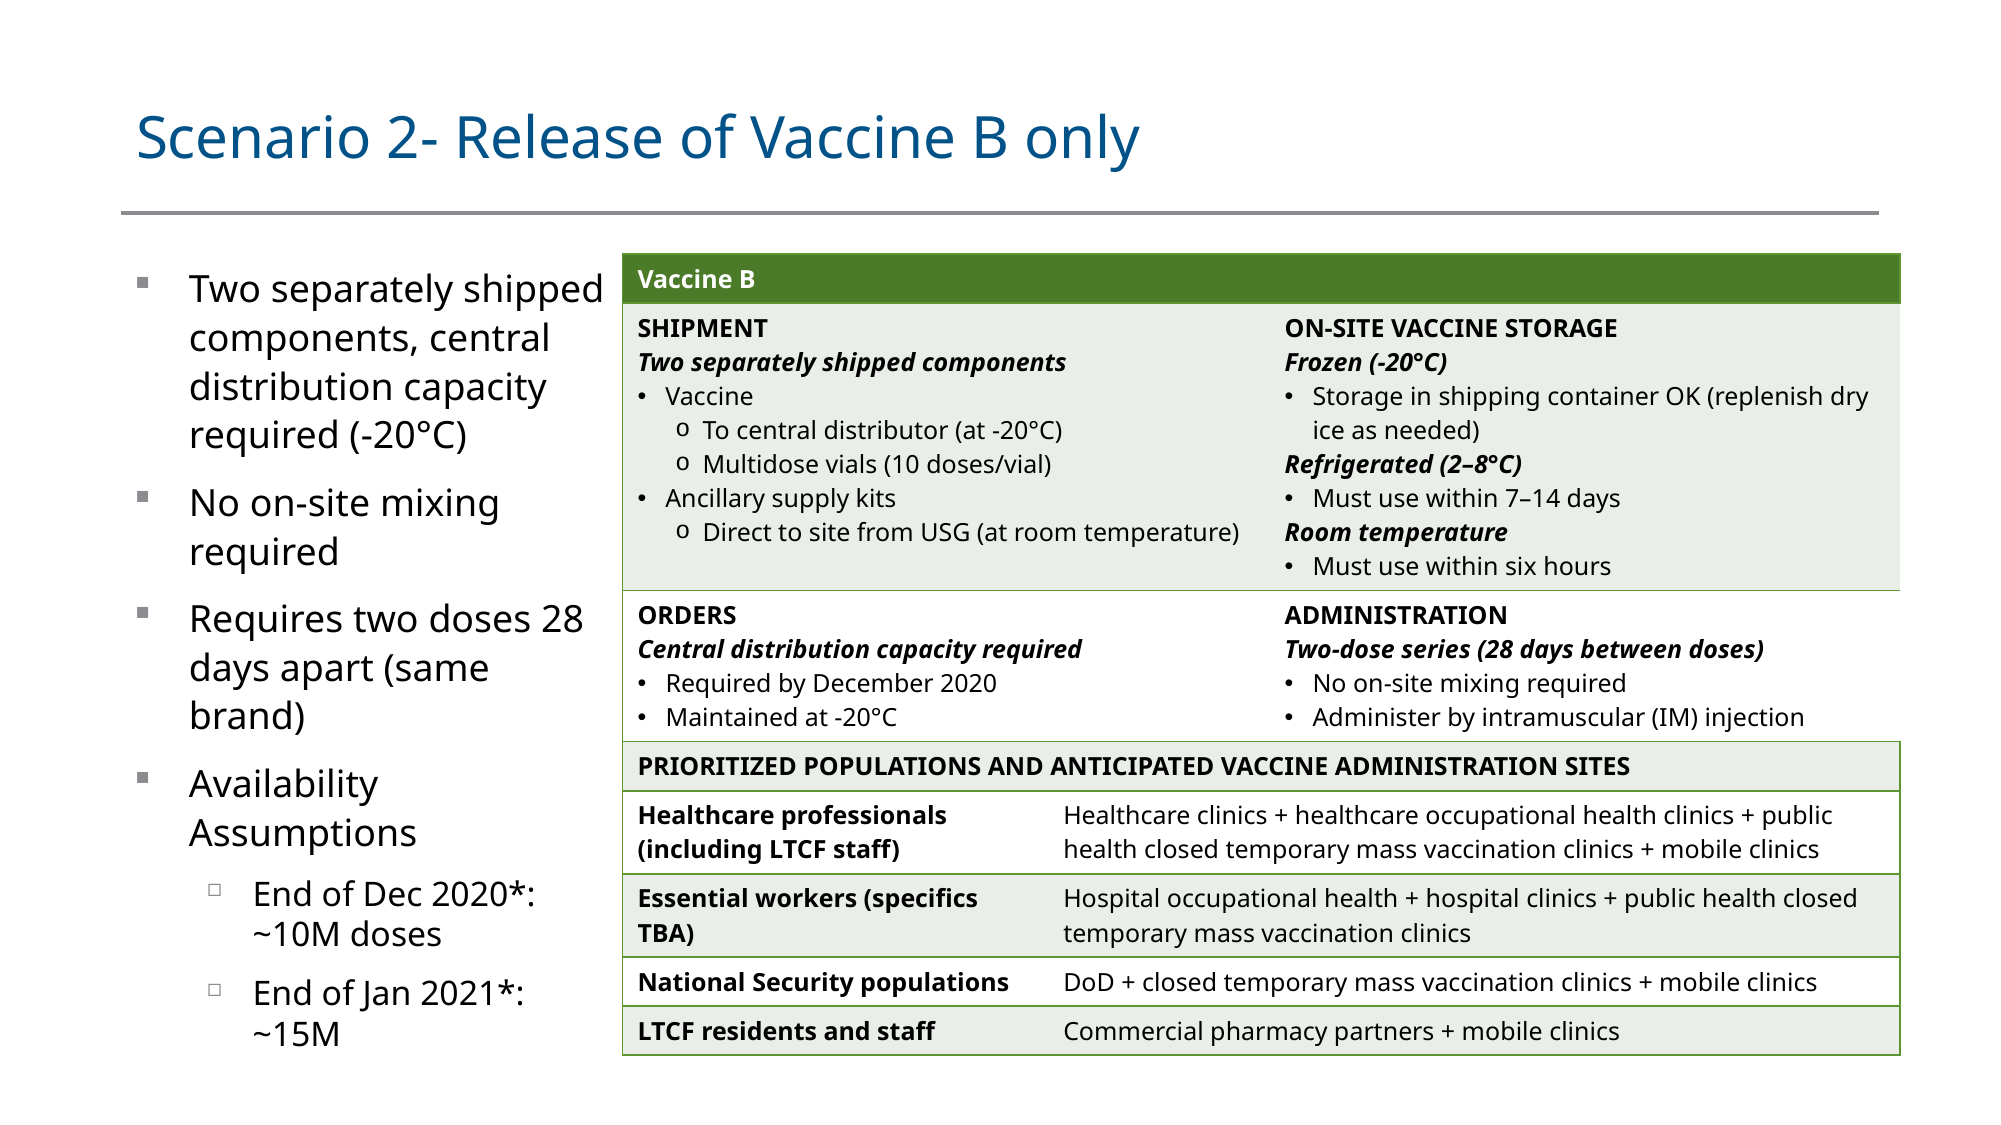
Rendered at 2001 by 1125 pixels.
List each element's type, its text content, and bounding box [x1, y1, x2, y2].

list Two separately shipped components, central distribution capacity required (-20°C) No on-site mixing required Requires two doses 28 days apart (same brand) Availability Assumptions End of Dec 2020*: ~10M doses End of Jan 2021*: ~15M [119, 254, 623, 1112]
table_cell ADMINISTRATION Two-dose series (28 days between doses) No on-site mixing required Administer by intramuscular (IM) injection [1270, 591, 1900, 741]
table_cell ON-SITE VACCINE STORAGE Frozen (-20°C) Storage in shipping container OK (replenish dry ice as needed) Refrigerated (2–8°C) Must use within 7–14 days Room temperature Must use within six hours [1270, 304, 1900, 590]
table_cell PRIORITIZED POPULATIONS AND ANTICIPATED VACCINE ADMINISTRATION SITES [623, 742, 1899, 790]
table_header Vaccine B [623, 255, 1899, 302]
table_cell DoD + closed temporary mass vaccination clinics + mobile clinics [1048, 958, 1899, 1005]
table_cell LTCF residents and staff [623, 1007, 1048, 1054]
table_cell SHIPMENT Two separately shipped components Vaccine To central distributor (at -20°C) Multidose vials (10 doses/vial) Ancillary supply kits Direct to site from USG (at room temperature) [623, 304, 1270, 590]
table_cell Essential workers (specifics TBA) [623, 875, 1048, 956]
table_cell Commercial pharmacy partners + mobile clinics [1048, 1007, 1899, 1054]
table_cell ORDERS Central distribution capacity required Required by December 2020 Maintained at -20°C [623, 591, 1270, 741]
table_cell Healthcare clinics + healthcare occupational health clinics + public health closed temporary mass vaccination clinics + mobile clinics [1048, 792, 1899, 873]
title Scenario 2- Release of Vaccine B only [121, 74, 1879, 197]
table_cell Healthcare professionals (including LTCF staff) [623, 792, 1048, 873]
slide_number 14 [1728, 1012, 1879, 1073]
table_cell National Security populations [623, 958, 1048, 1005]
table_cell Hospital occupational health + hospital clinics + public health closed temporary mass vaccination clinics [1048, 875, 1899, 956]
